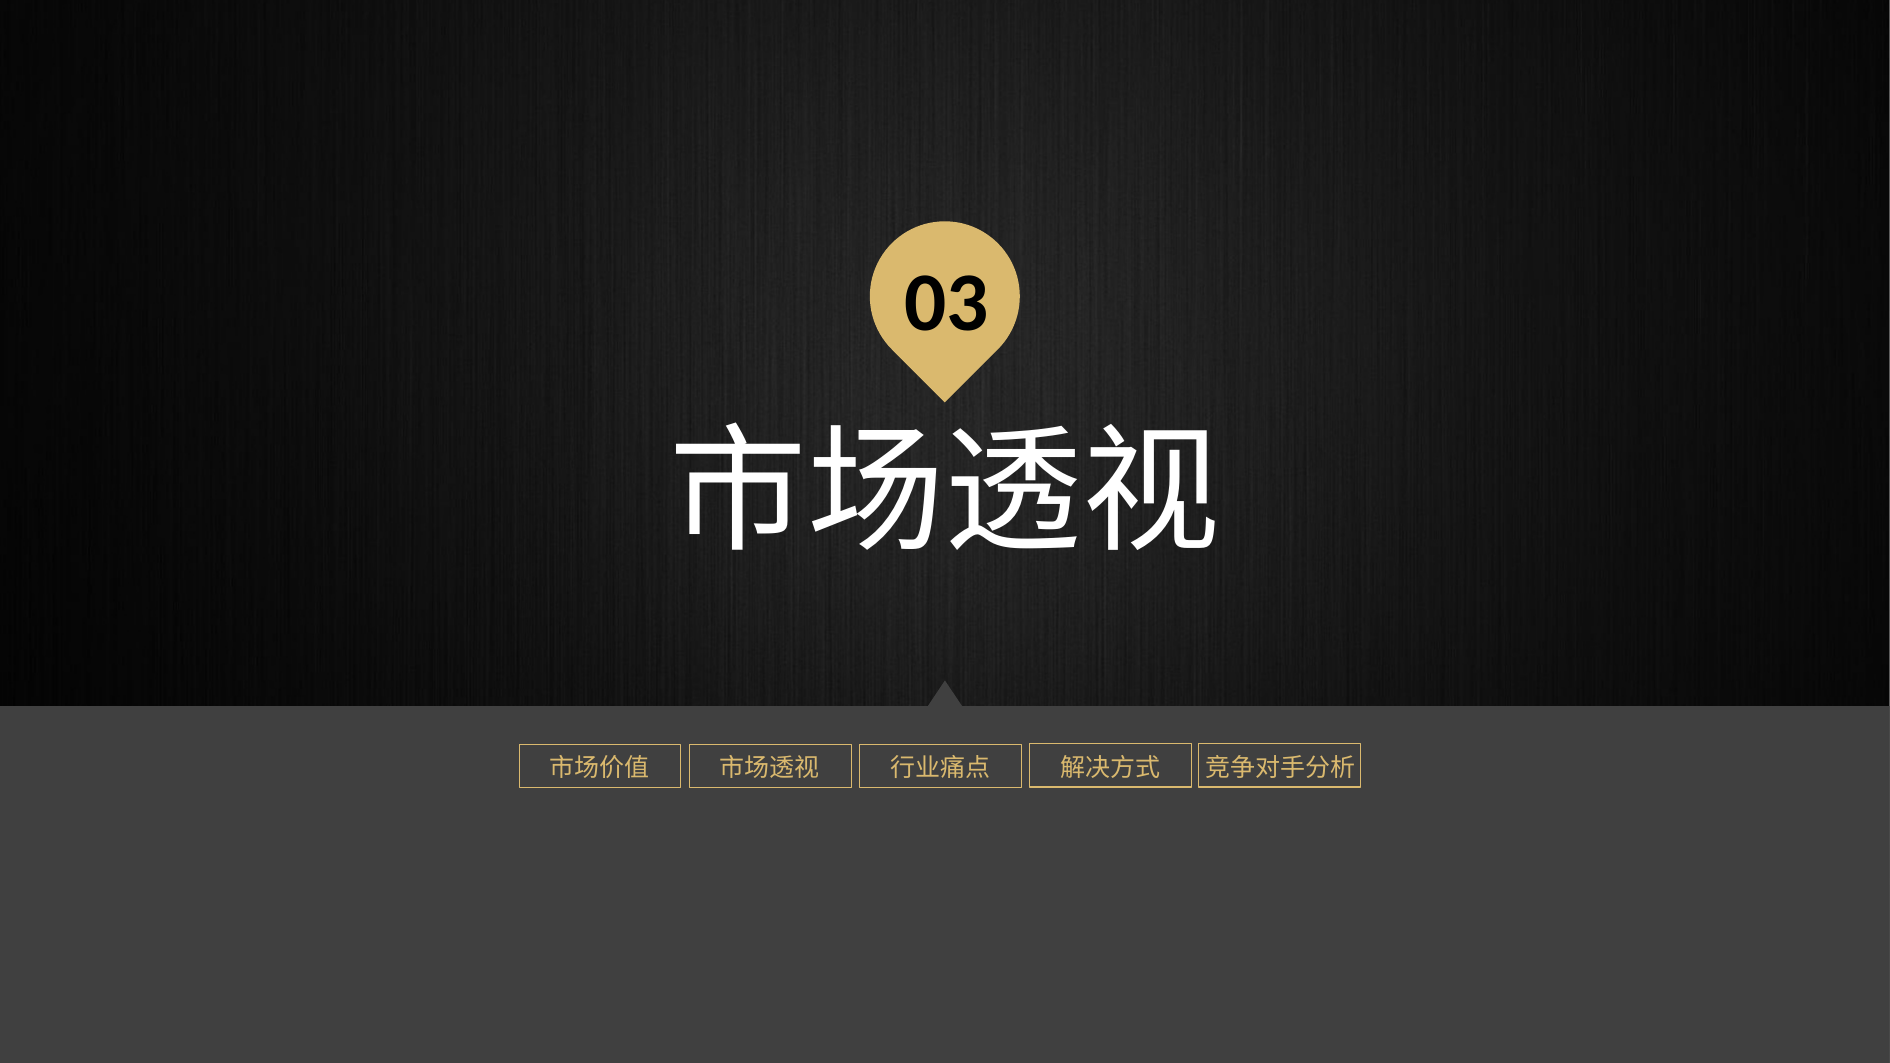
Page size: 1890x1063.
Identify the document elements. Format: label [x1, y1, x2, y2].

text_box [518, 743, 1372, 792]
text_box [0, 680, 1890, 1063]
picture [0, 0, 1890, 680]
